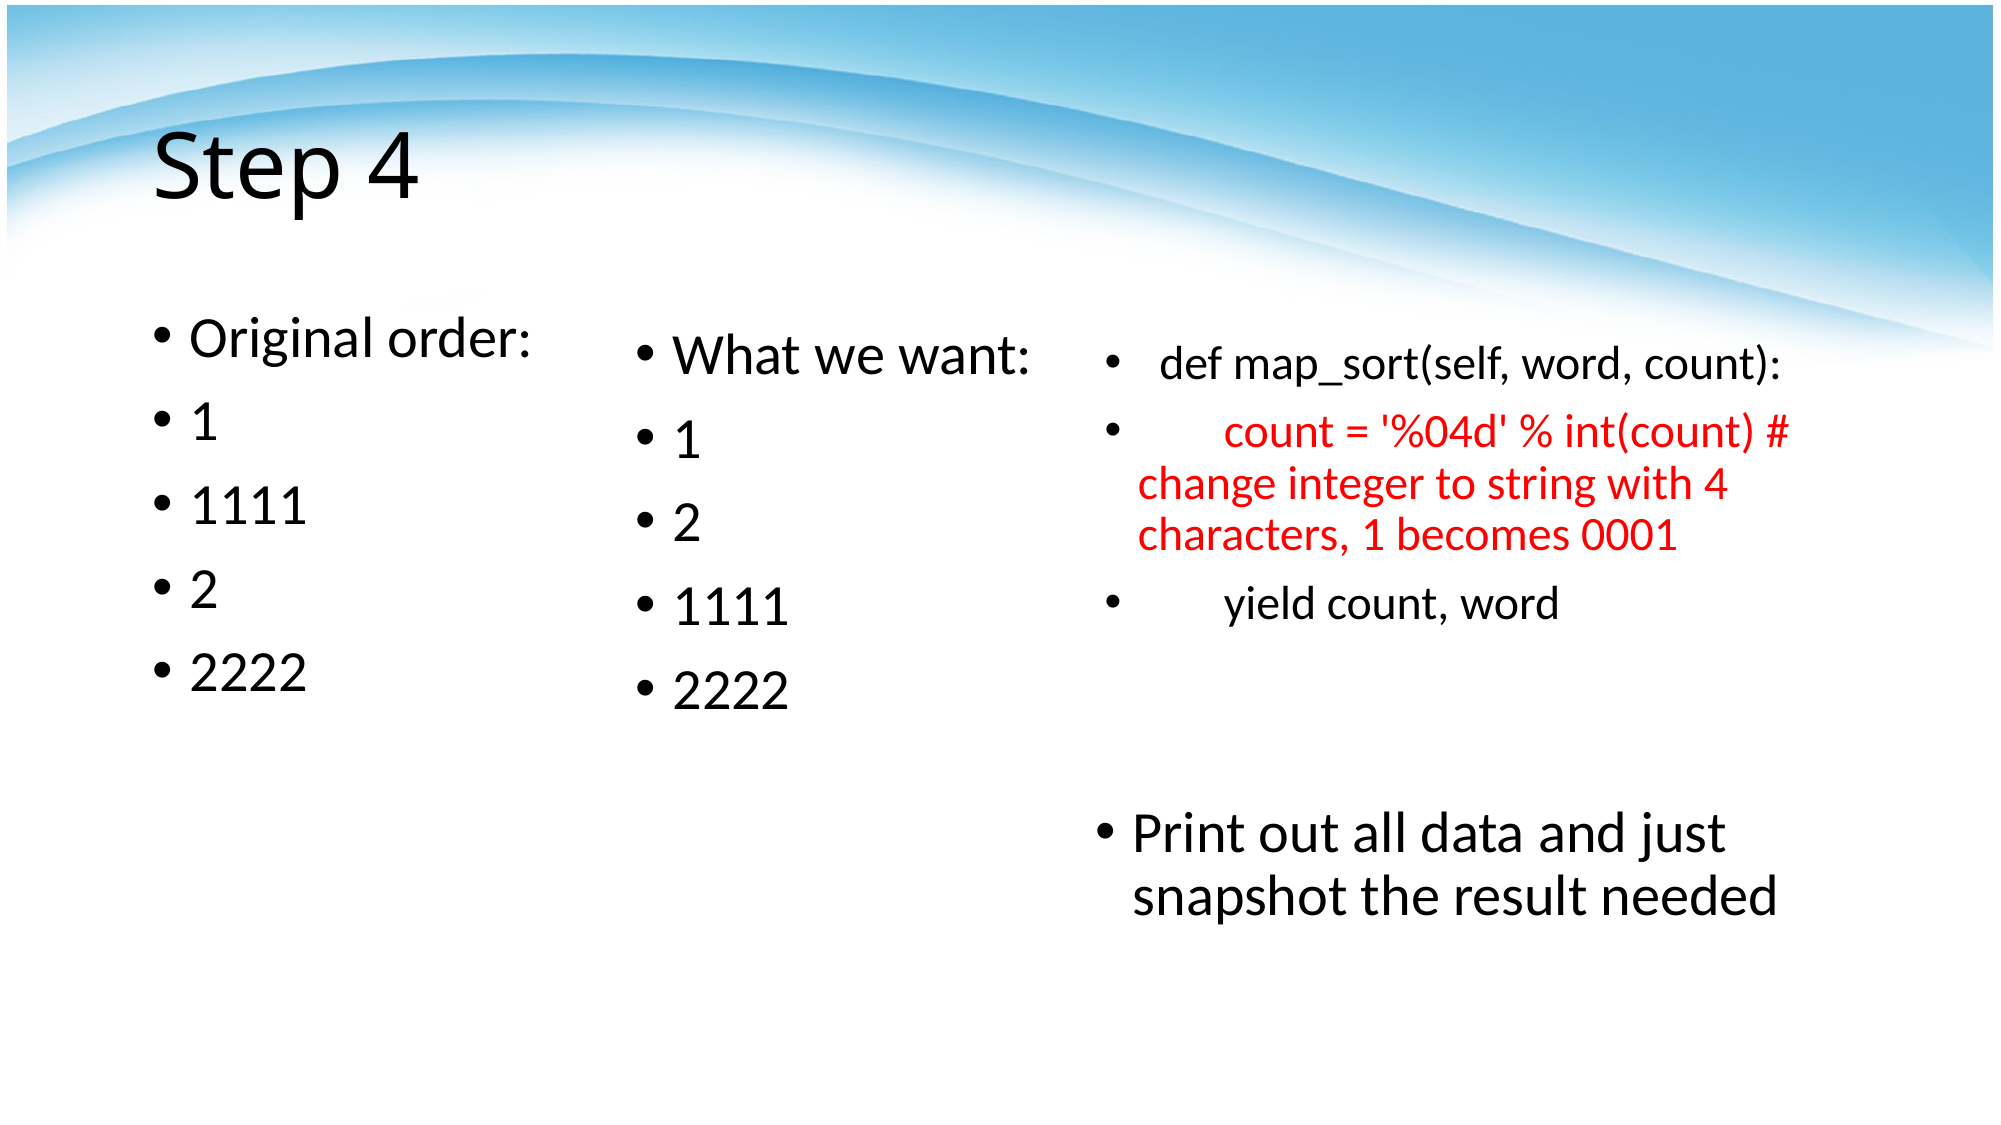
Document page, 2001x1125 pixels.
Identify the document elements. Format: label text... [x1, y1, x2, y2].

text_box Print out all data and just snapshot the result needed [1080, 704, 1944, 1125]
text_box What we want: 1 2 1111 2222 [619, 226, 1484, 940]
title Step 4 [137, 59, 1863, 278]
list Original order: 1 1111 2 2222 [137, 299, 619, 726]
text_box def map_sort(self, word, count): count = '%04d' % int(count) # change integer to string with 4 characters, 1 becomes 0001 yield count, word [1089, 330, 1944, 640]
picture [0, 0, 2001, 1125]
